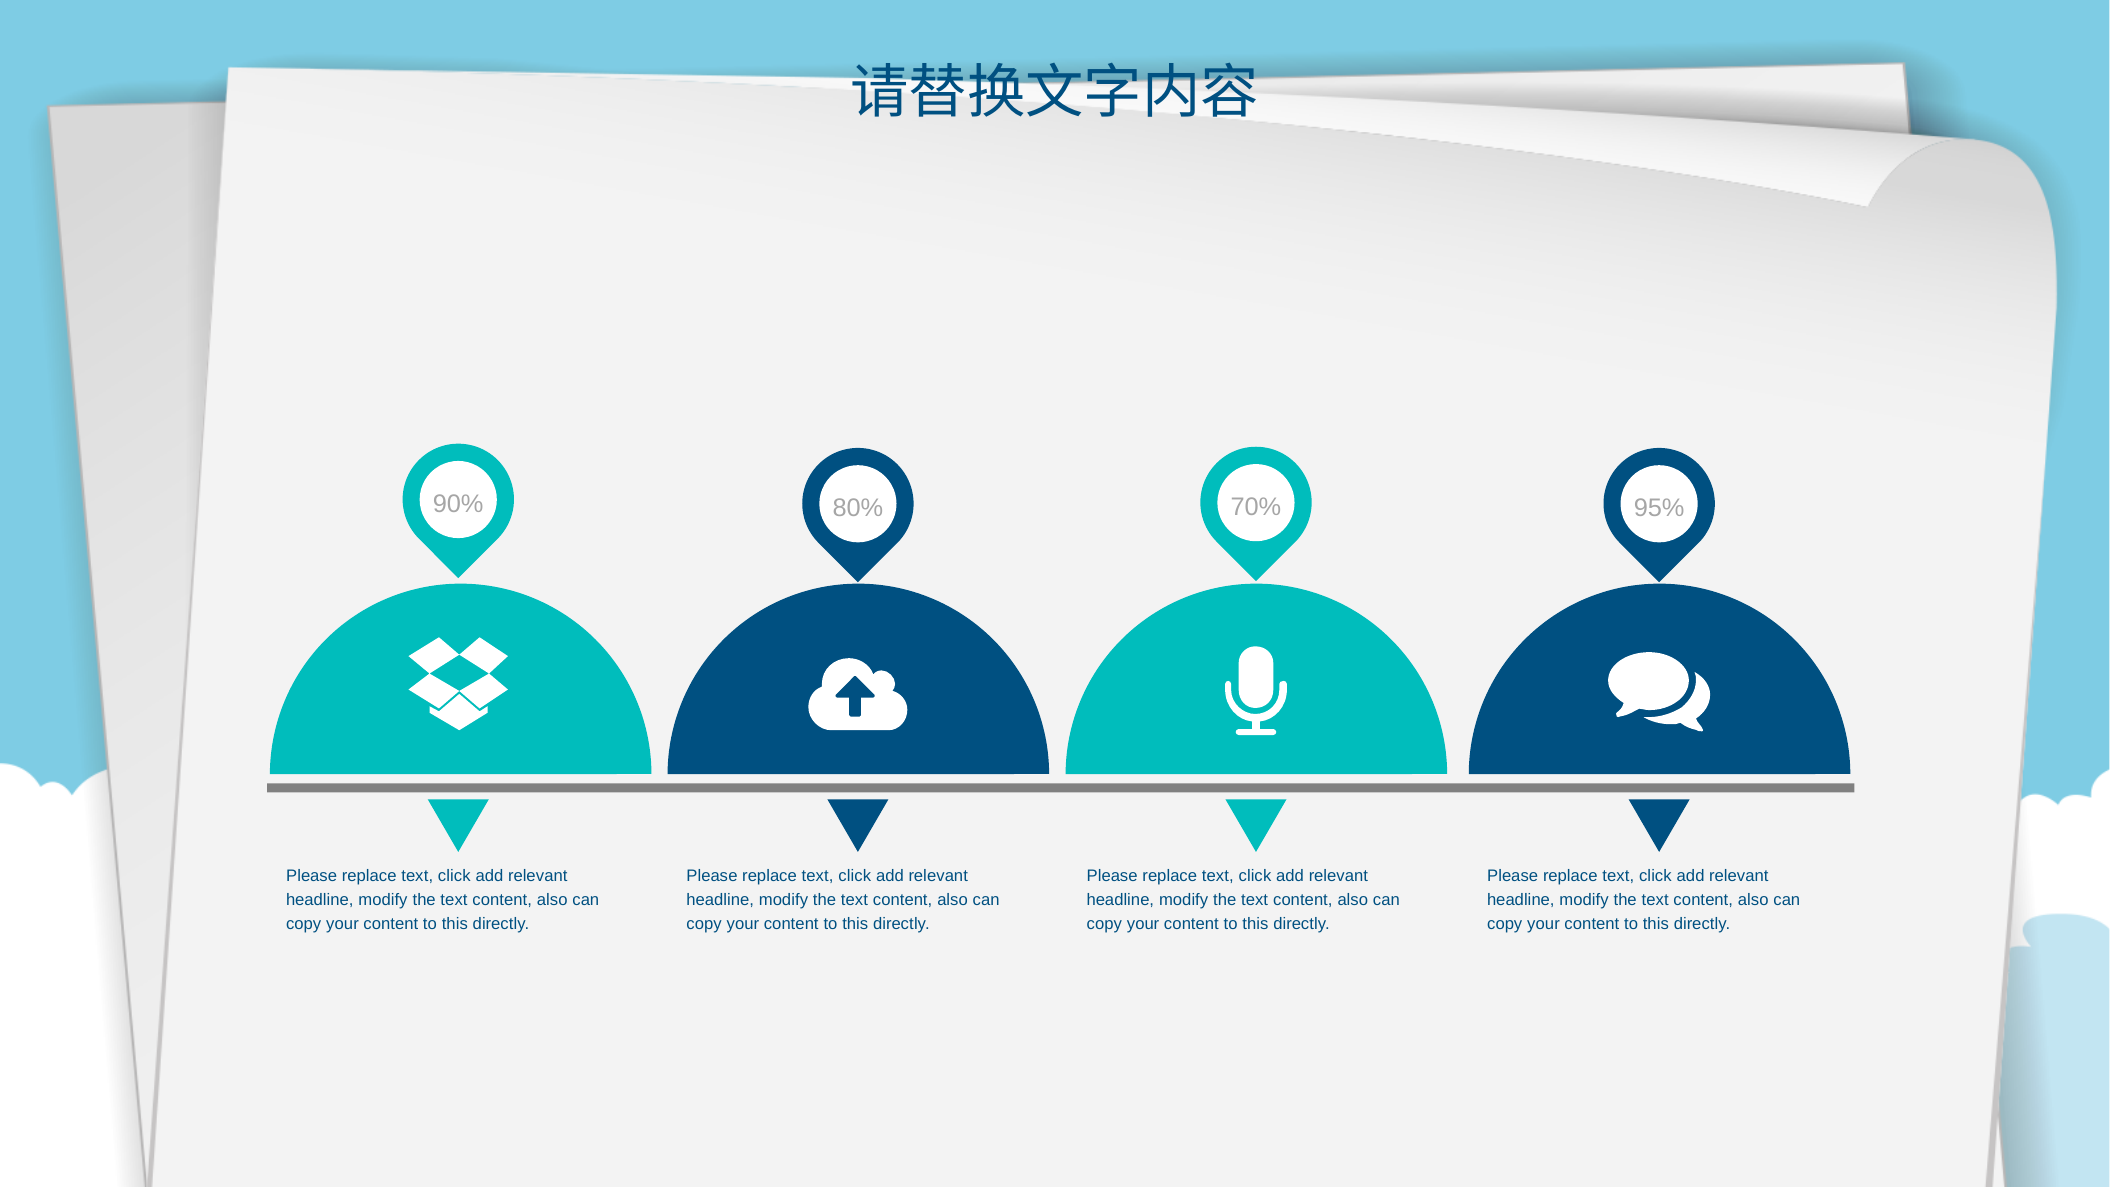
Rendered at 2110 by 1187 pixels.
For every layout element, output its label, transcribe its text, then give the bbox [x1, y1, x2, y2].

text_box Please replace text, click add relevant headline, modify the text content, also can copy your content to this directly. [686, 861, 1031, 933]
text_box Please replace text, click add relevant headline, modify the text content, also can copy your content to this directly. [1086, 861, 1431, 933]
text_box Please replace text, click add relevant headline, modify the text content, also can copy your content to this directly. [1487, 861, 1832, 933]
text_box [266, 782, 1855, 793]
text_box [1608, 652, 1689, 718]
text_box [408, 637, 508, 731]
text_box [802, 447, 914, 560]
text_box 请替换文字内容 [820, 32, 1289, 124]
text_box [825, 798, 891, 854]
text_box [1064, 582, 1449, 776]
text_box [268, 582, 653, 776]
text_box [808, 658, 908, 731]
text_box Please replace text, click add relevant headline, modify the text content, also can copy your content to this directly. [286, 861, 631, 933]
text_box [1603, 447, 1715, 560]
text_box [402, 443, 514, 555]
text_box [1225, 680, 1287, 736]
text_box [1643, 671, 1711, 732]
text_box [1223, 798, 1289, 854]
text_box [1238, 646, 1274, 708]
text_box [666, 582, 1051, 776]
picture [0, 0, 2110, 1187]
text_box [1200, 446, 1312, 558]
text_box [1626, 798, 1692, 854]
text_box [425, 798, 491, 854]
text_box [1467, 582, 1852, 776]
